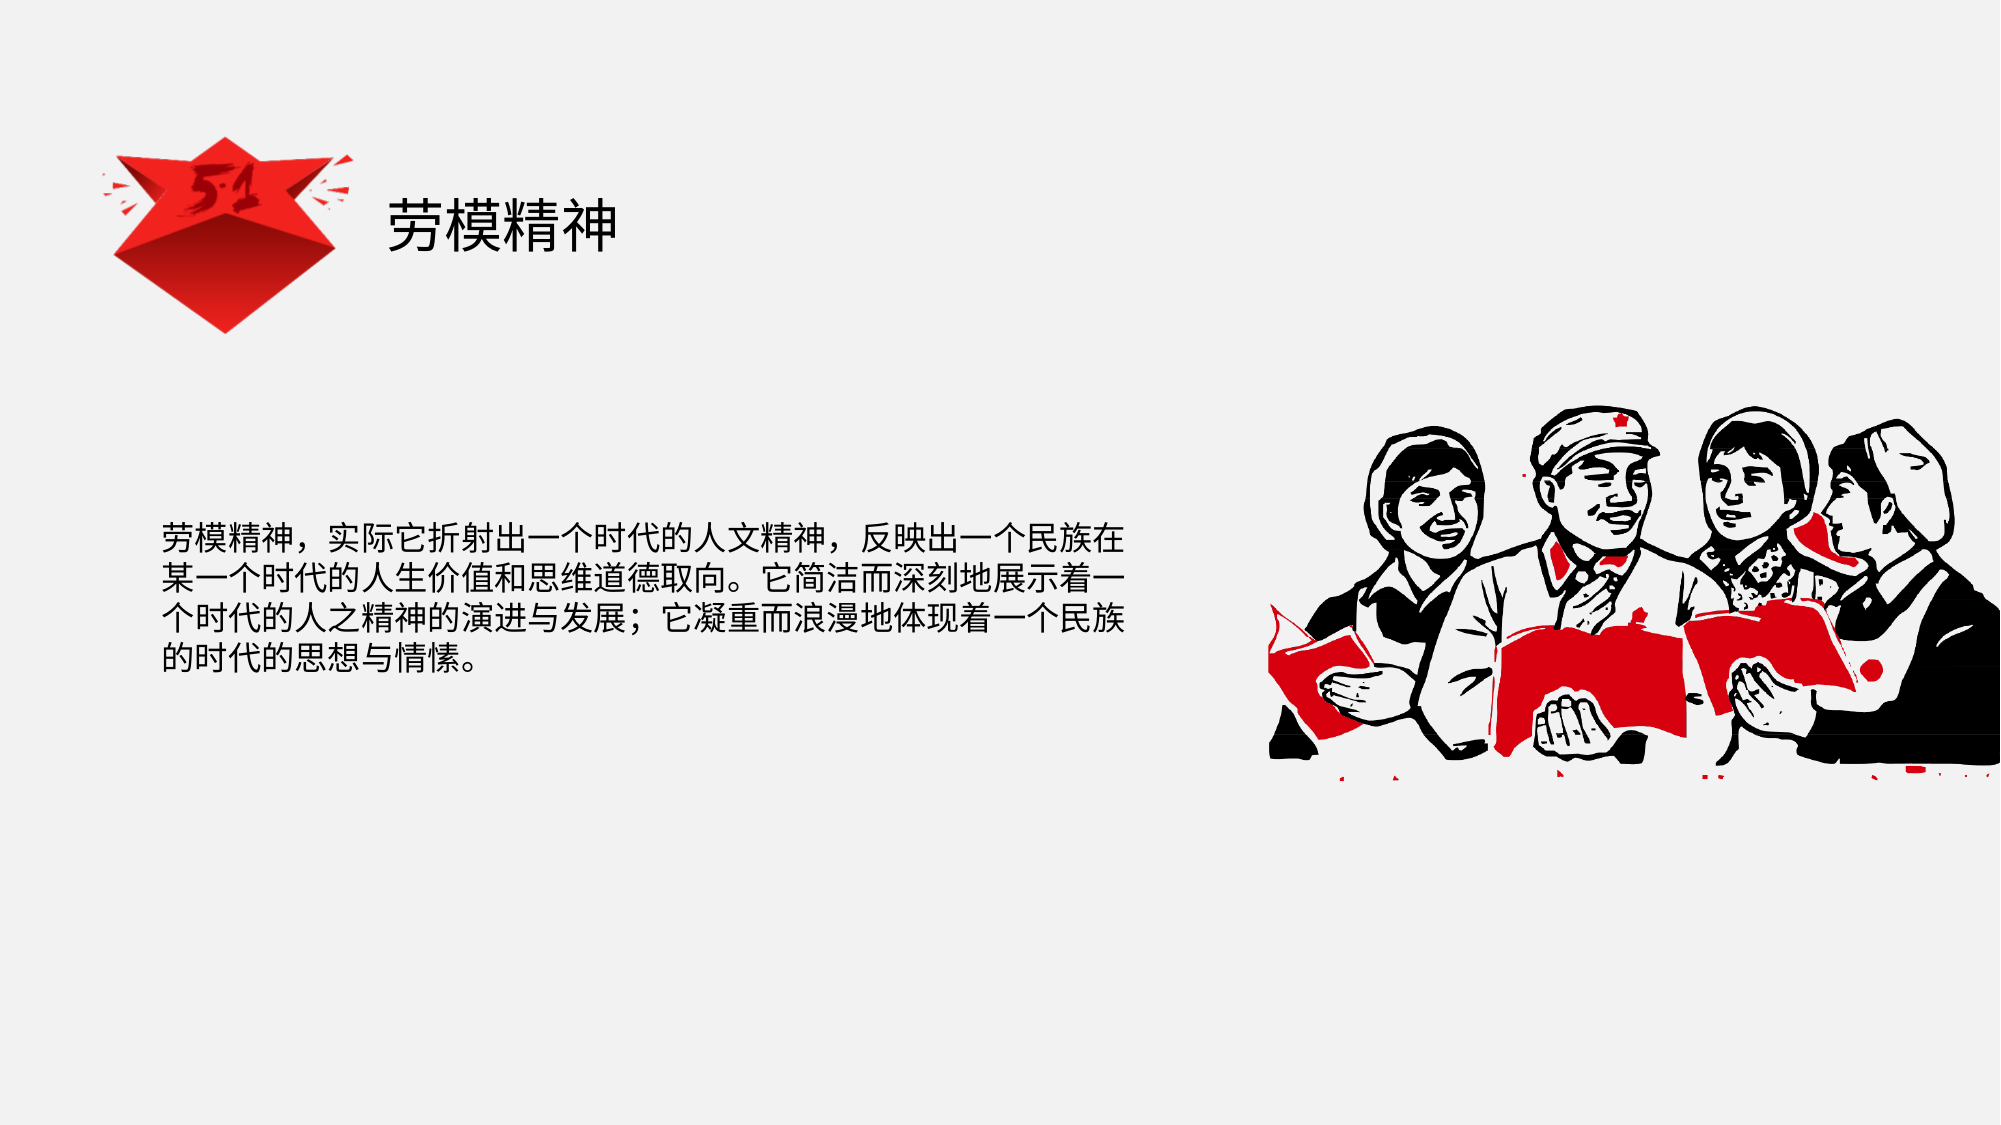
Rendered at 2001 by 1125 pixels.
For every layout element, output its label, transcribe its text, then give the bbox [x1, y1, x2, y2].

text_box 劳模精神 [372, 182, 1276, 267]
text_box 劳模精神，实际它折射出一个时代的人文精神，反映出一个民族在某一个时代的人生价值和思维道德取向。它简洁而深刻地展示着一个时代的人之精神的演进与发展；它凝重而浪漫地体现着一个民族的时代的思想与情愫。 [147, 510, 1148, 685]
picture [1195, 207, 2000, 1082]
picture [78, 78, 372, 372]
